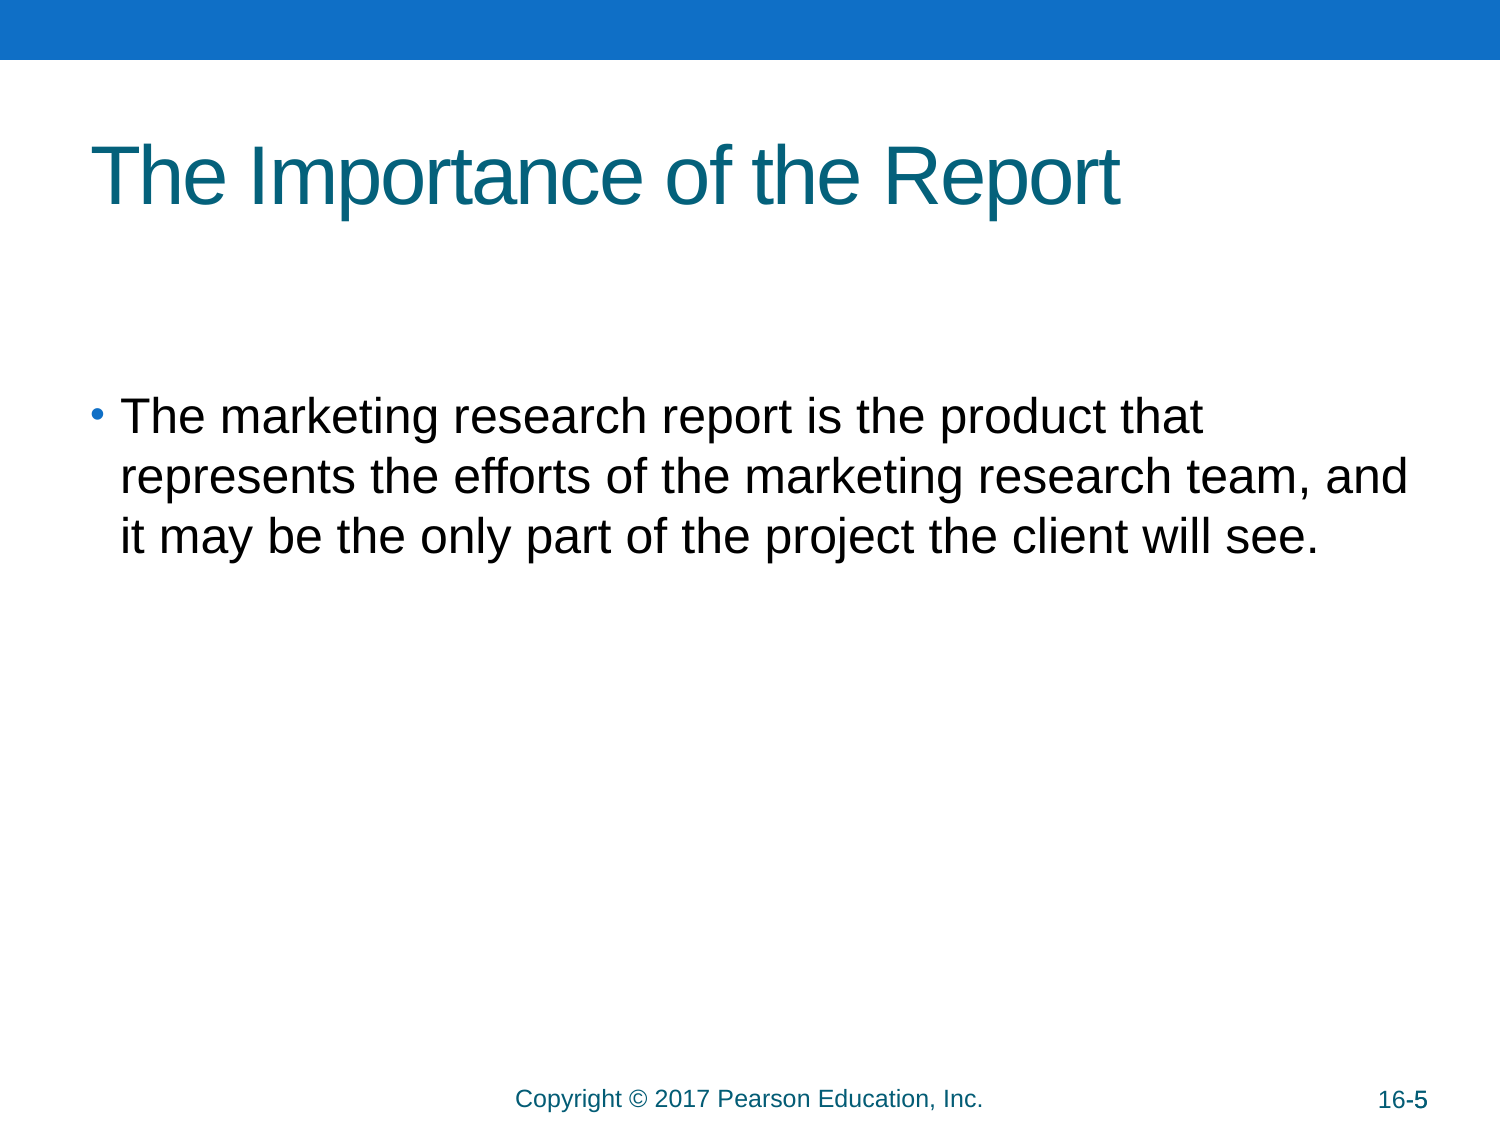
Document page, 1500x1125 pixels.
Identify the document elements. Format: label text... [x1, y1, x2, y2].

list The marketing research report is the product that represents the efforts of the marketing research team, and it may be the only part of the project the client will see. [75, 376, 1425, 1125]
title The Importance of the Report [75, 90, 1425, 253]
